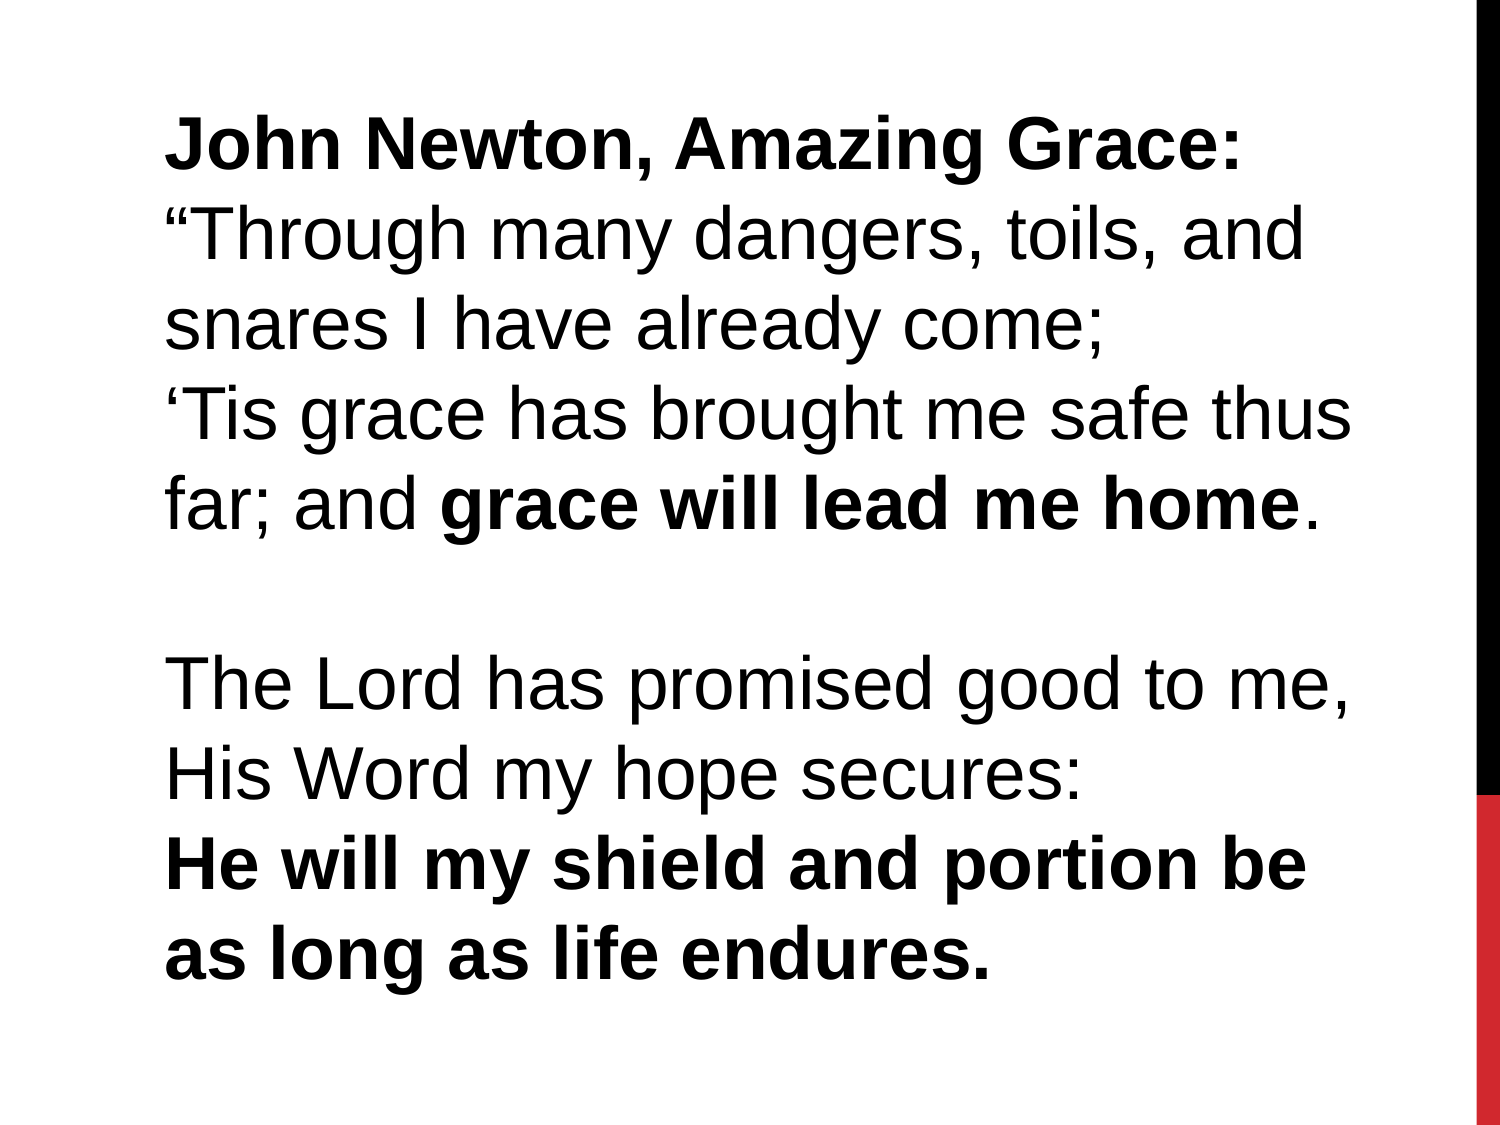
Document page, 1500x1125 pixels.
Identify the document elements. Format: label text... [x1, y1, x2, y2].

text_box John Newton, Amazing Grace: “Through many dangers, toils, and snares I have already come; ‘Tis grace has brought me safe thus far; and grace will lead me home. The Lord has promised good to me, His Word my hope secures: He will my shield and portion be as long as life endures. [150, 87, 1400, 1003]
